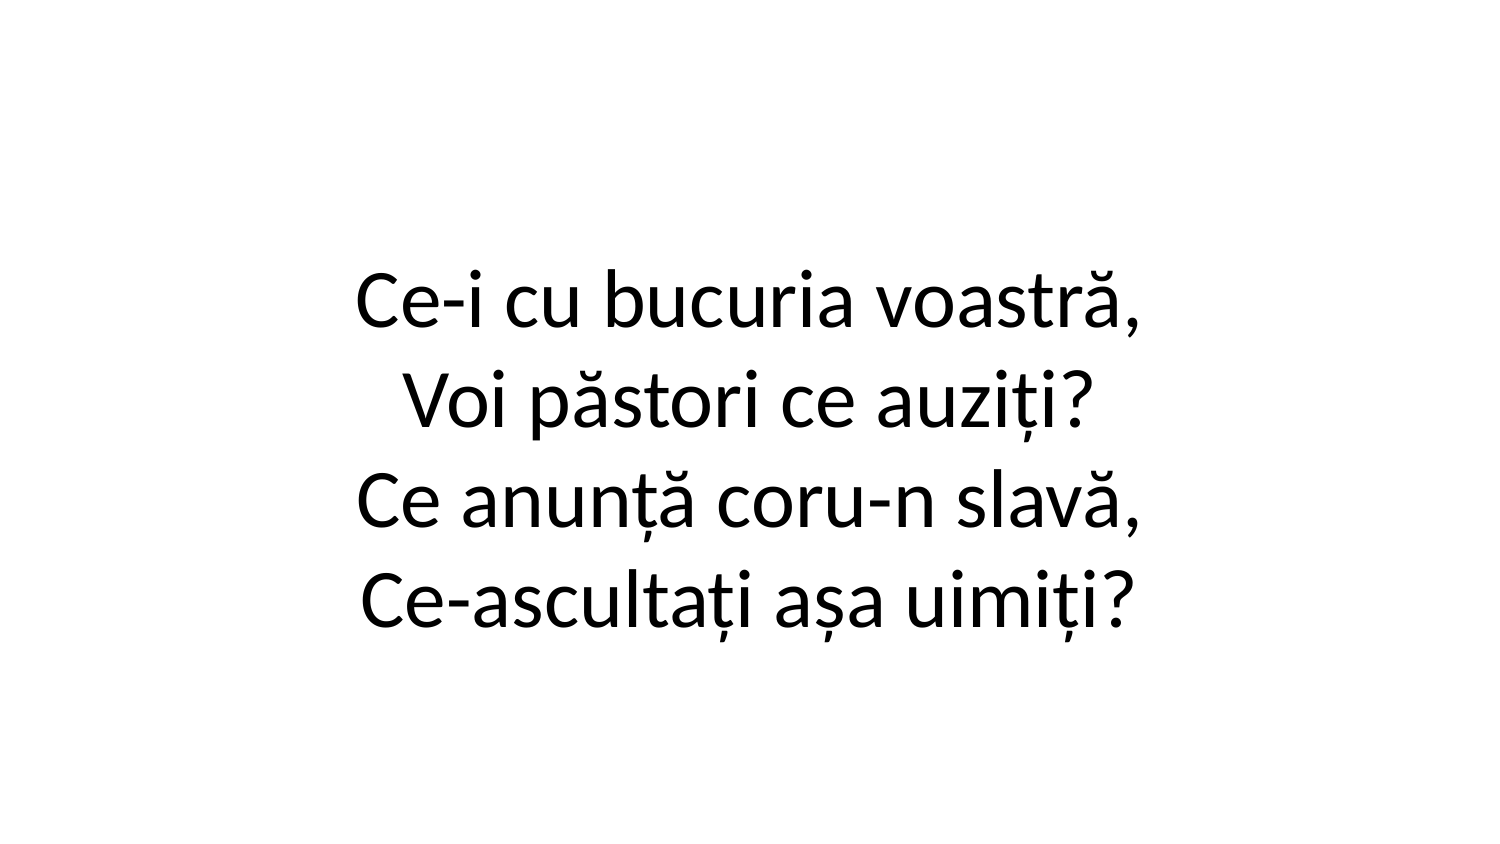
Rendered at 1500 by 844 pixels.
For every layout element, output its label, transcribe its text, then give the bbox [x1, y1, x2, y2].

text_box Ce-i cu bucuria voastră, Voi păstori ce auziți? Ce anunță coru-n slavă, Ce-ascultați așa uimiți? [340, 192, 1160, 652]
